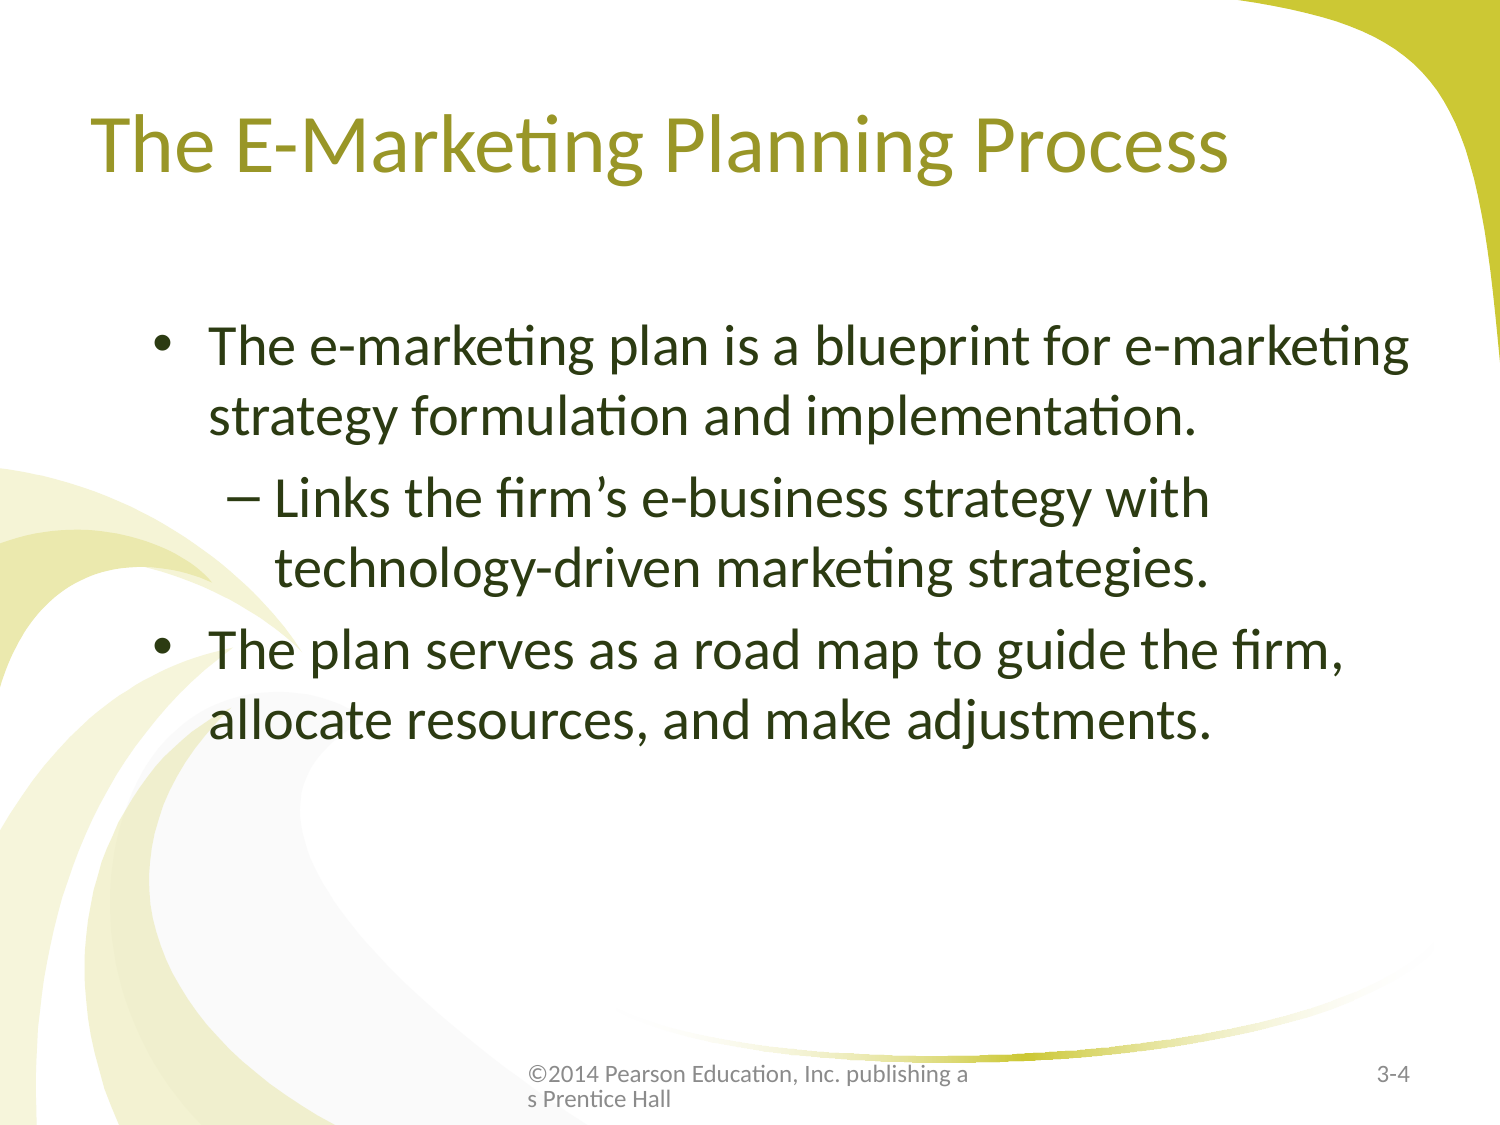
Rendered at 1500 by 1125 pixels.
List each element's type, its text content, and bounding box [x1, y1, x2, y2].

footer ©2014 Pearson Education, Inc. publishing as Prentice Hall [512, 1042, 988, 1103]
title The E-Marketing Planning Process [75, 45, 1425, 233]
slide_number 3-4 [1074, 1042, 1425, 1103]
list The e-marketing plan is a blueprint for e-marketing strategy formulation and implementation. Links the firm’s e-business strategy with technology-driven marketing strategies. The plan serves as a road map to guide the firm, allocate resources, and make adjustments. [137, 299, 1438, 975]
